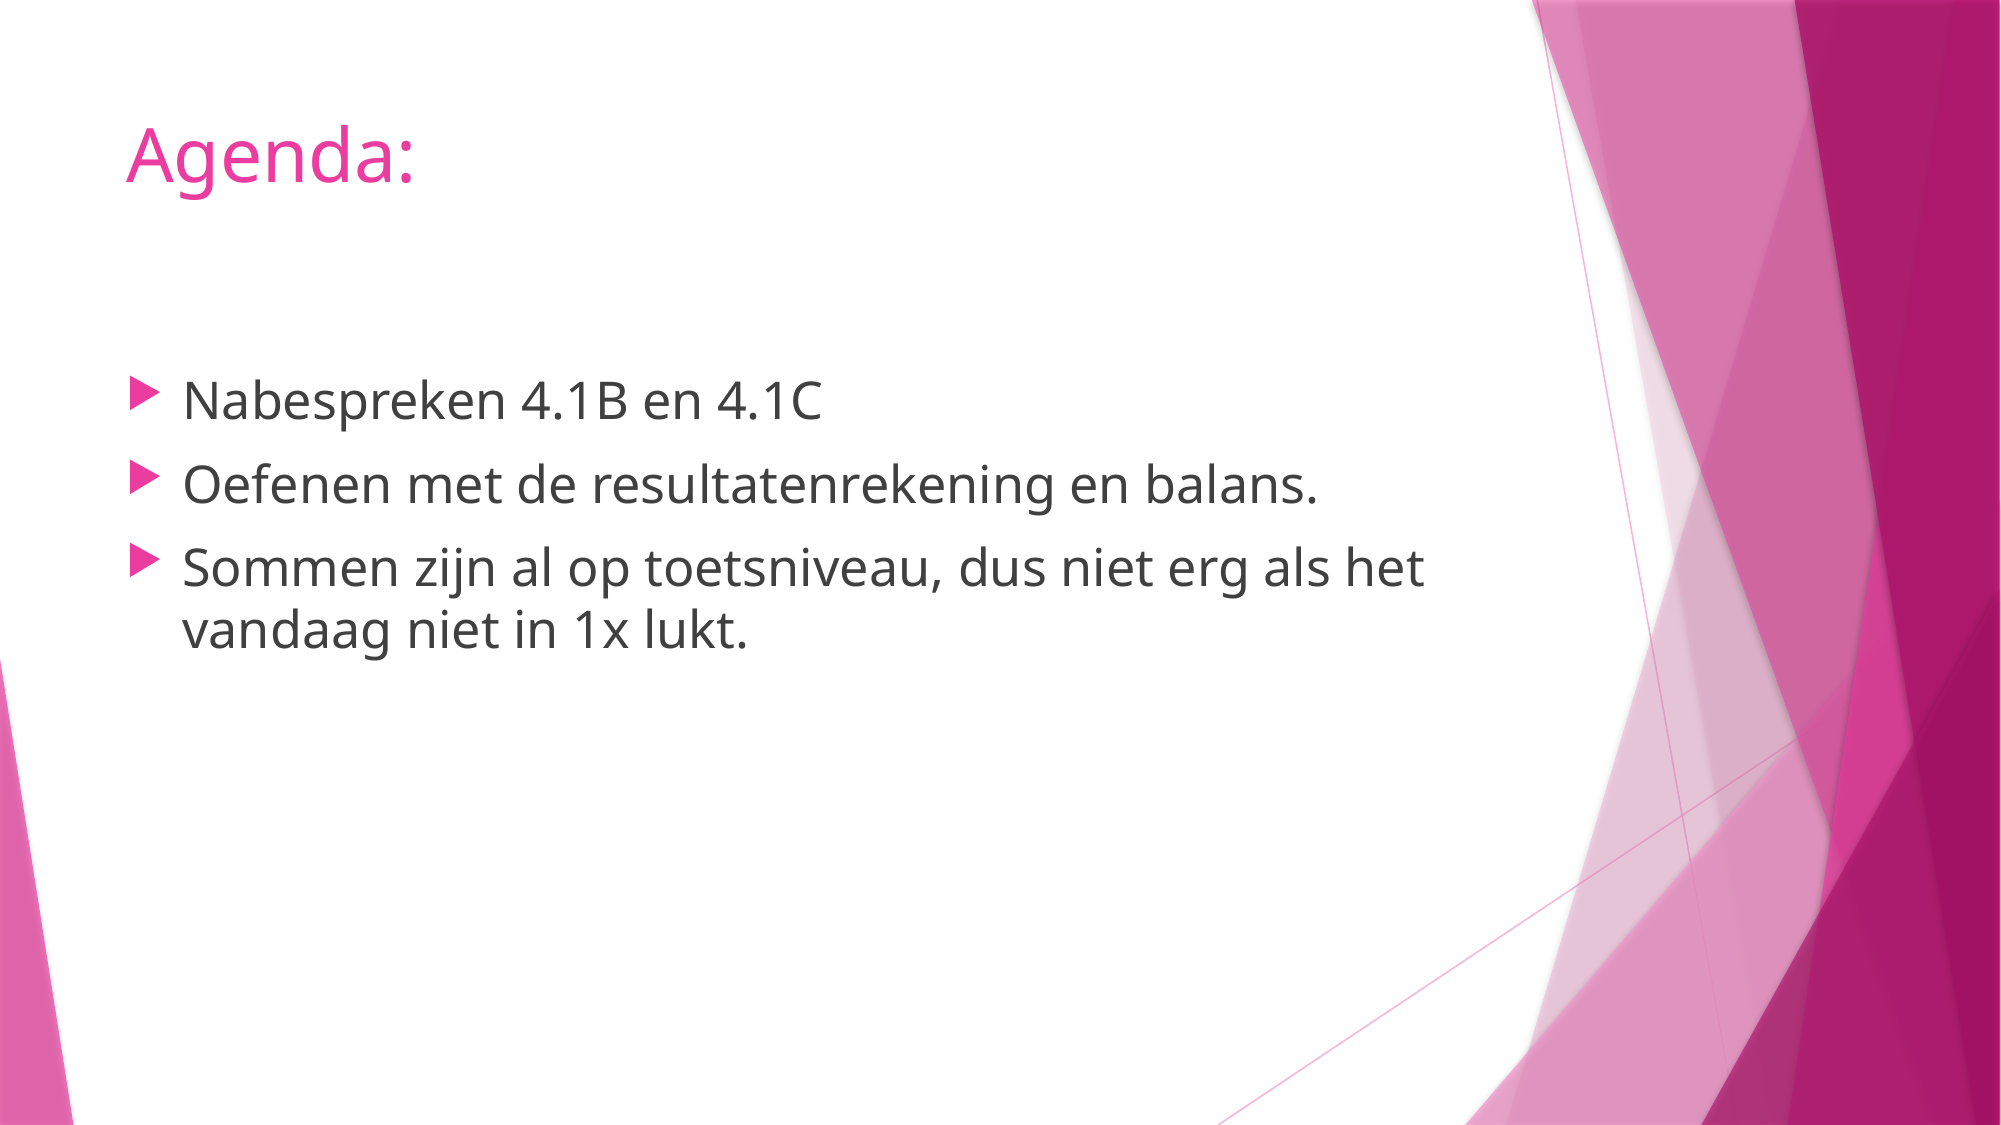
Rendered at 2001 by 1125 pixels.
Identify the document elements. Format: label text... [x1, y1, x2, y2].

title Agenda: [111, 99, 1522, 317]
list Nabespreken 4.1B en 4.1C Oefenen met de resultatenrekening en balans. Sommen zijn al op toetsniveau, dus niet erg als het vandaag niet in 1x lukt. [111, 360, 1522, 997]
